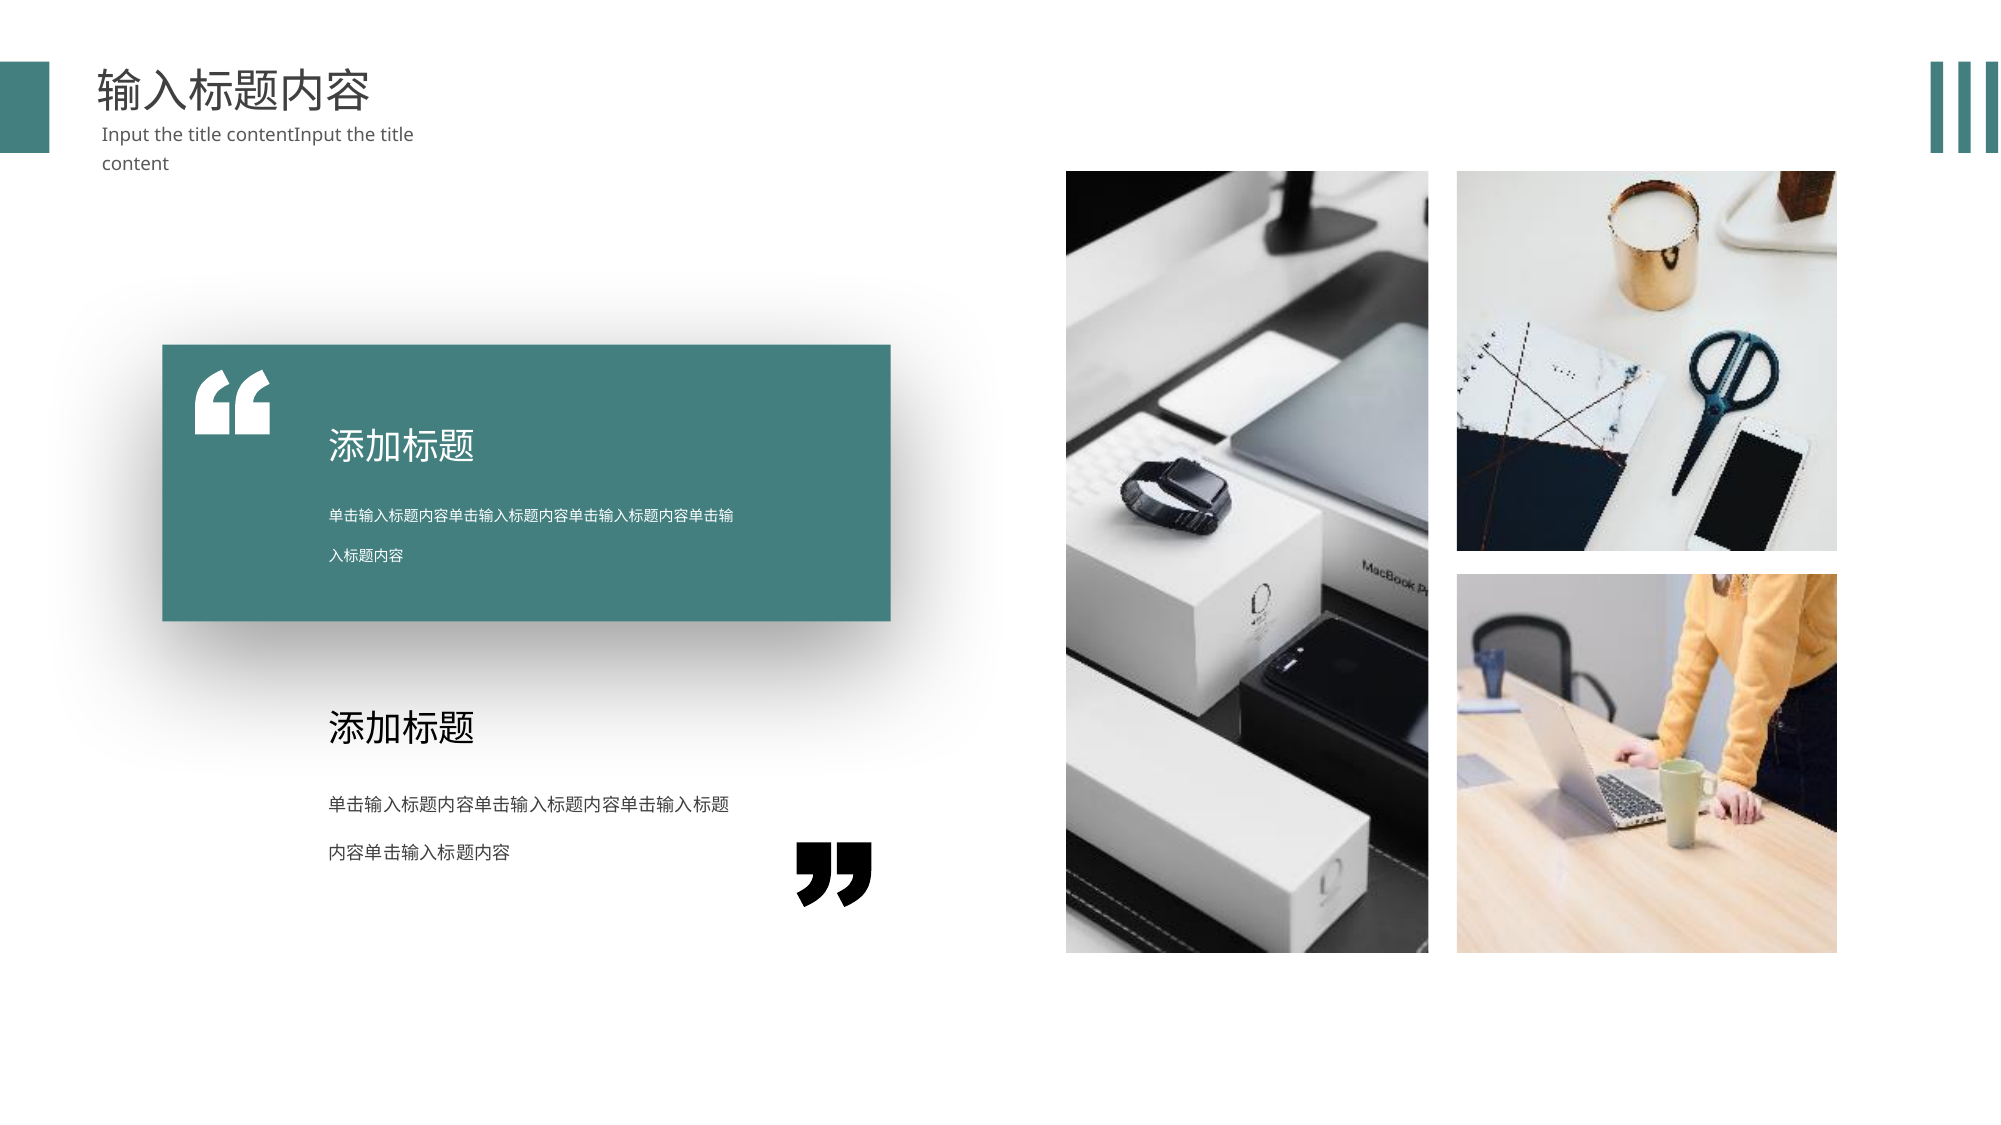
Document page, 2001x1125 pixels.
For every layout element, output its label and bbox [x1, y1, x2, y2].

text_box [0, 37, 1999, 153]
text_box [313, 691, 754, 873]
text_box [1065, 171, 1430, 954]
text_box [313, 408, 754, 575]
text_box [1456, 171, 1838, 552]
text_box [795, 841, 833, 909]
text_box [234, 368, 272, 436]
text_box [1456, 573, 1838, 954]
text_box [161, 344, 892, 622]
text_box [835, 841, 873, 909]
text_box [193, 368, 231, 436]
